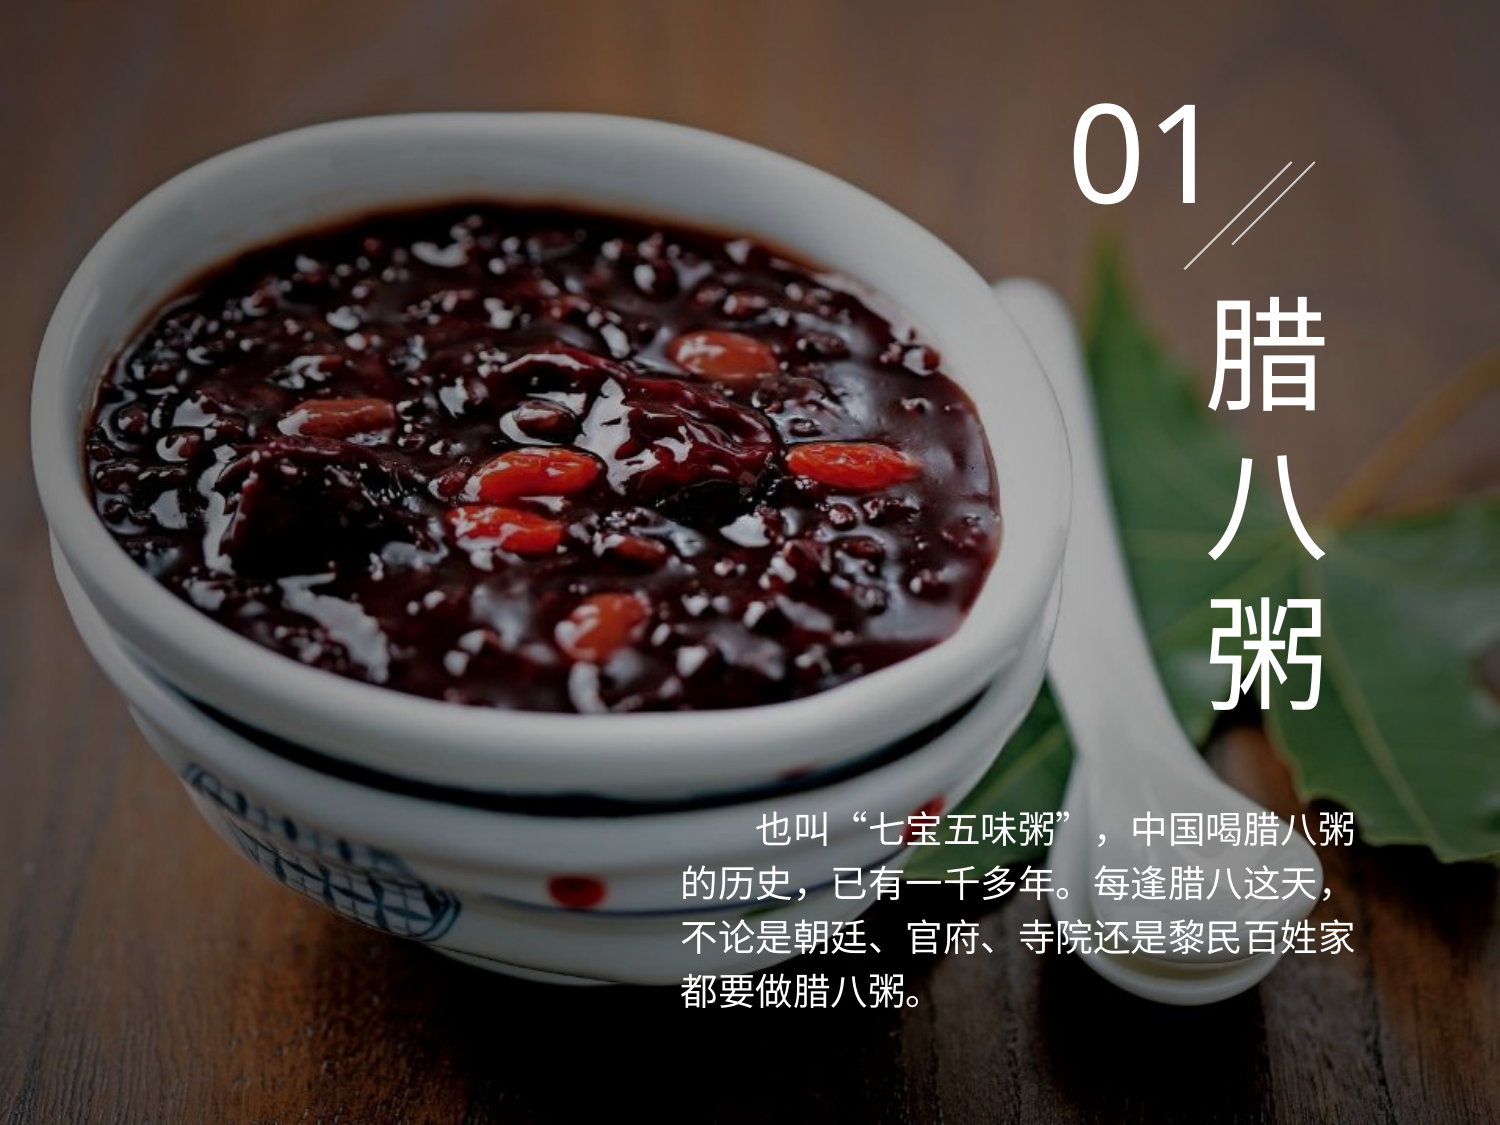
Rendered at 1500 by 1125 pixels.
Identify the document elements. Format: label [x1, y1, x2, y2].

text_box [1232, 161, 1315, 245]
text_box [1184, 161, 1292, 270]
picture [0, 0, 1500, 1125]
